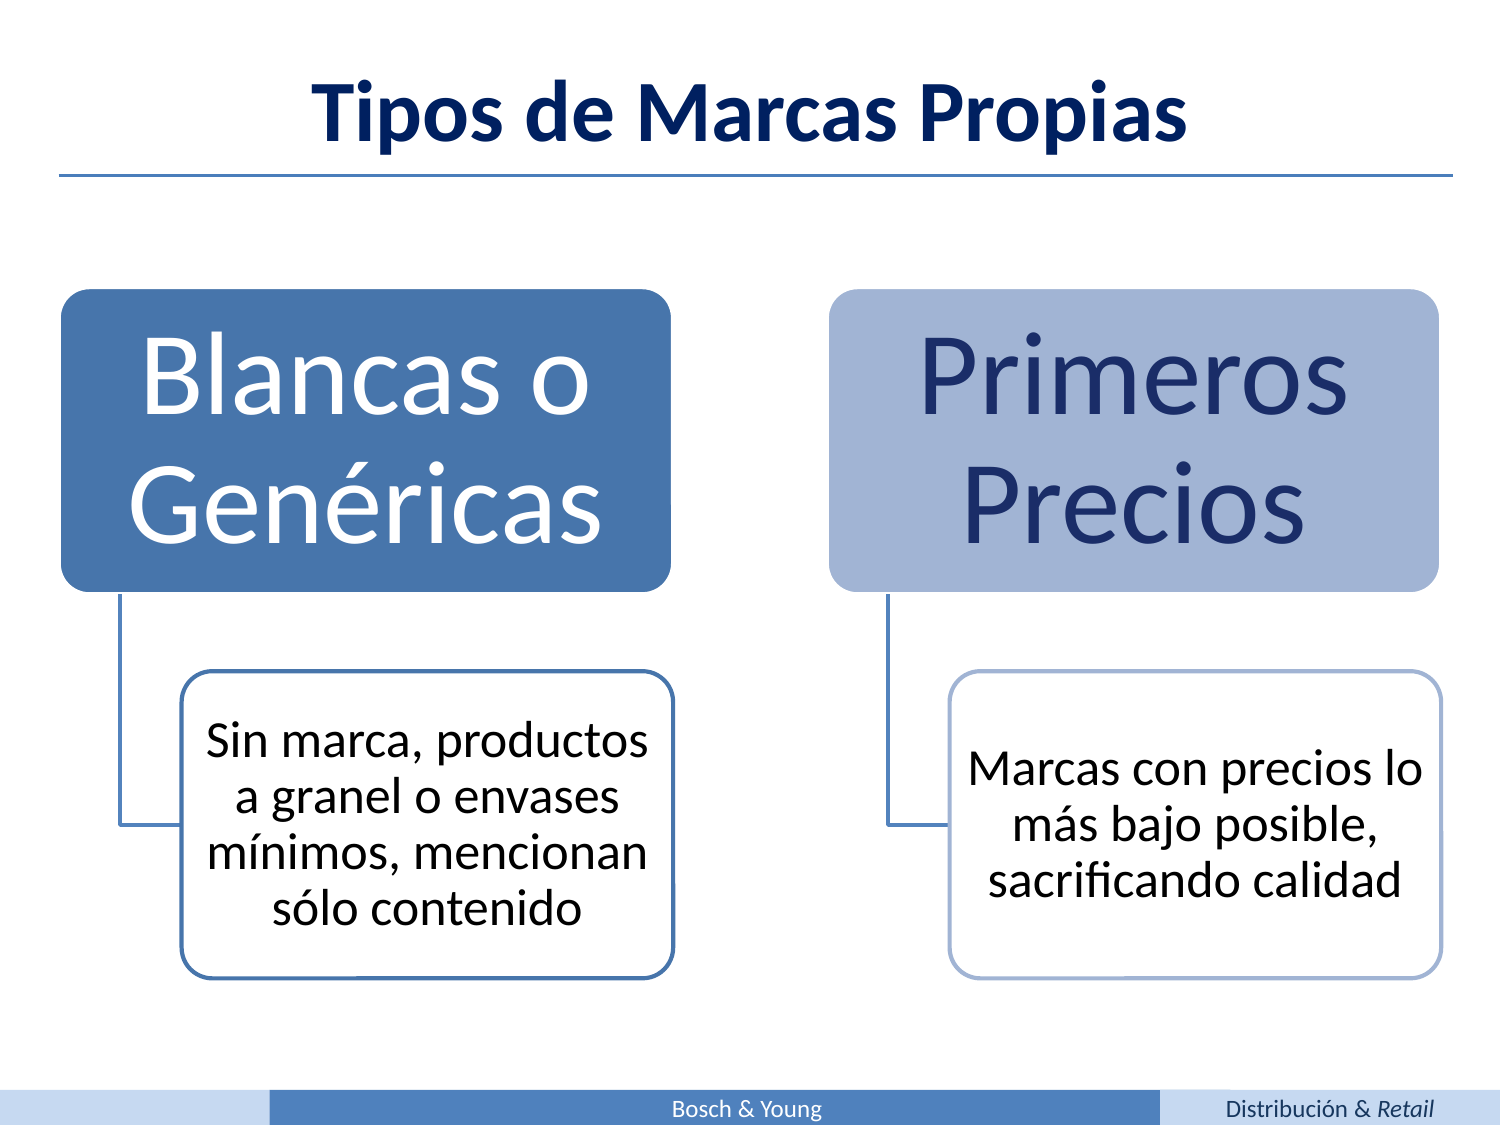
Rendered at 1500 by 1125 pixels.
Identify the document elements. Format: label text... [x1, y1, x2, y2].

text_box Distribución & Retail [1158, 1088, 1500, 1125]
text_box [0, 1088, 272, 1125]
text_box Bosch & Young [272, 1088, 1158, 1125]
text_box Tipos de Marcas Propias [35, 46, 1465, 167]
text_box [58, 234, 1442, 1032]
